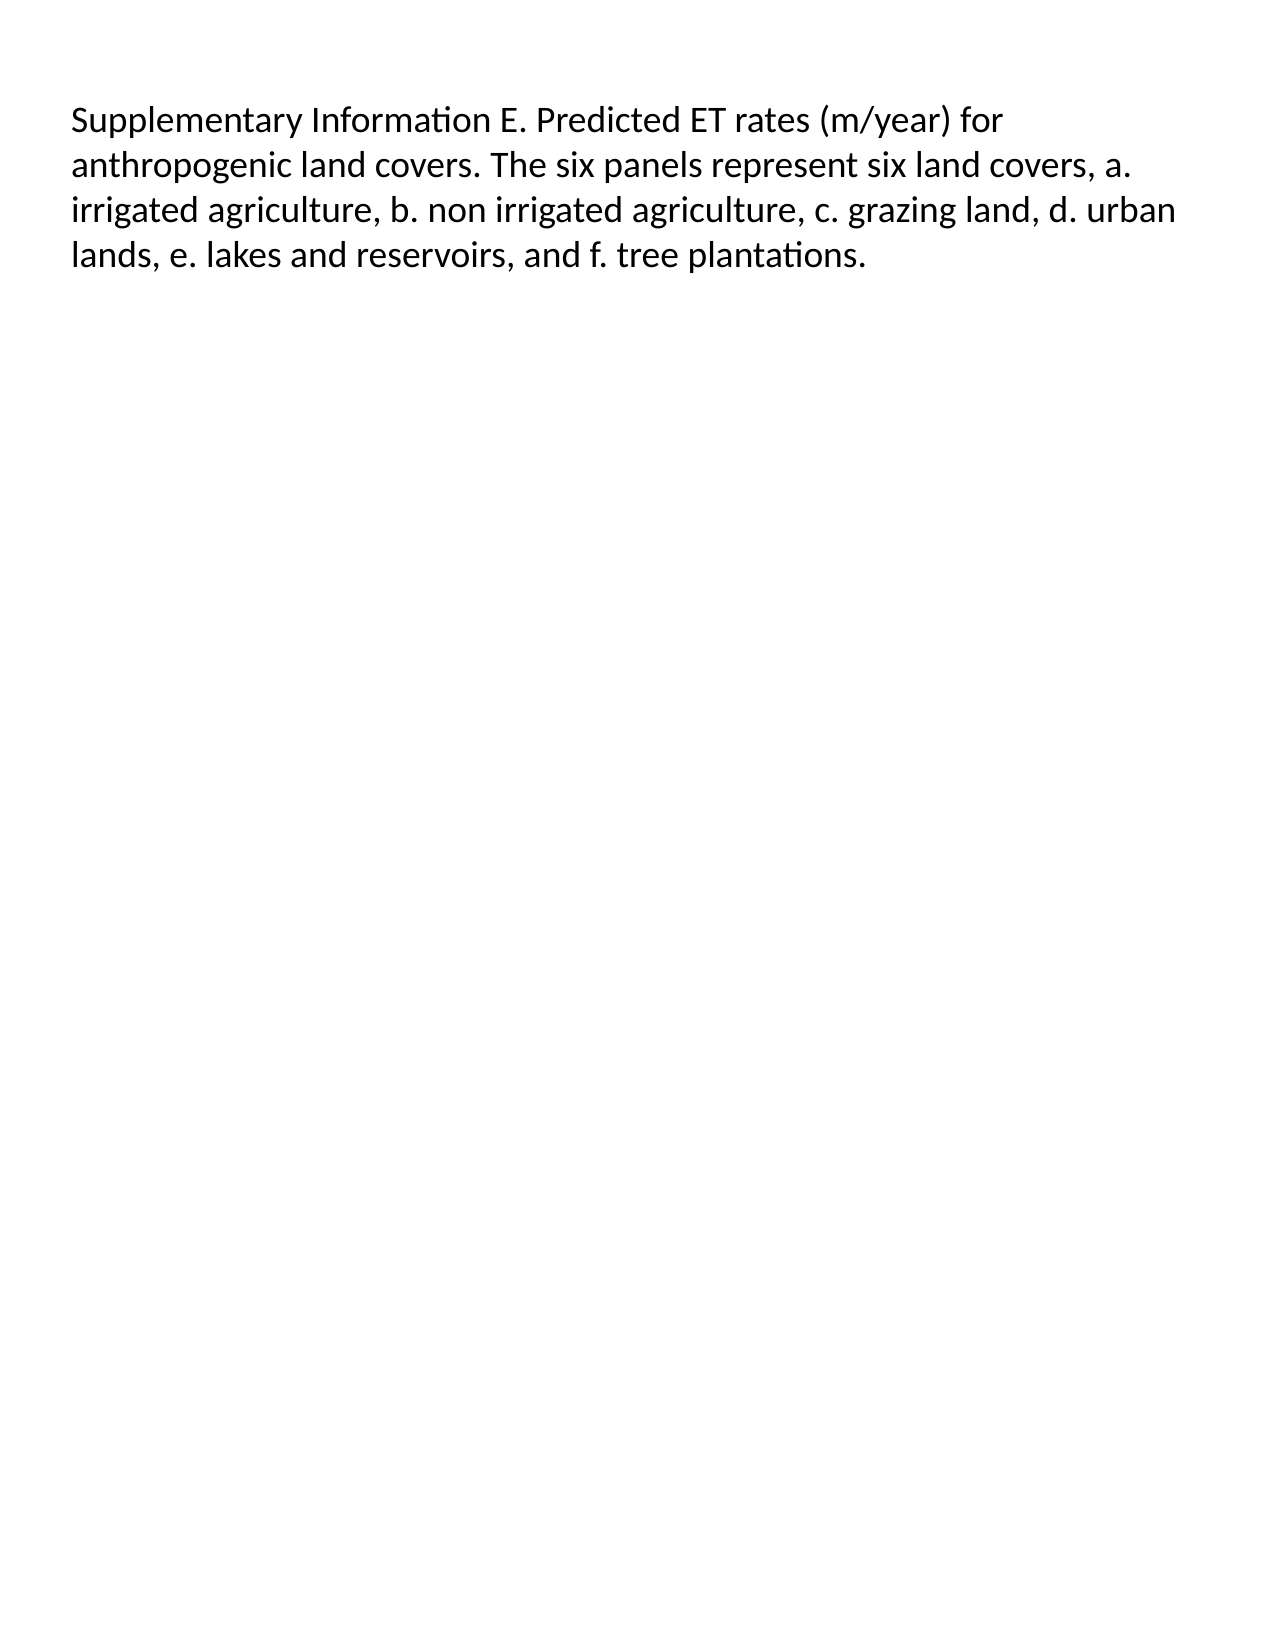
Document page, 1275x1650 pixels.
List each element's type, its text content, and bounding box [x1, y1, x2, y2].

text_box Supplementary Information E. Predicted ET rates (m/year) for anthropogenic land covers. The six panels represent six land covers, a. irrigated agriculture, b. non irrigated agriculture, c. grazing land, d. urban lands, e. lakes and reservoirs, and f. tree plantations. [56, 87, 1230, 283]
